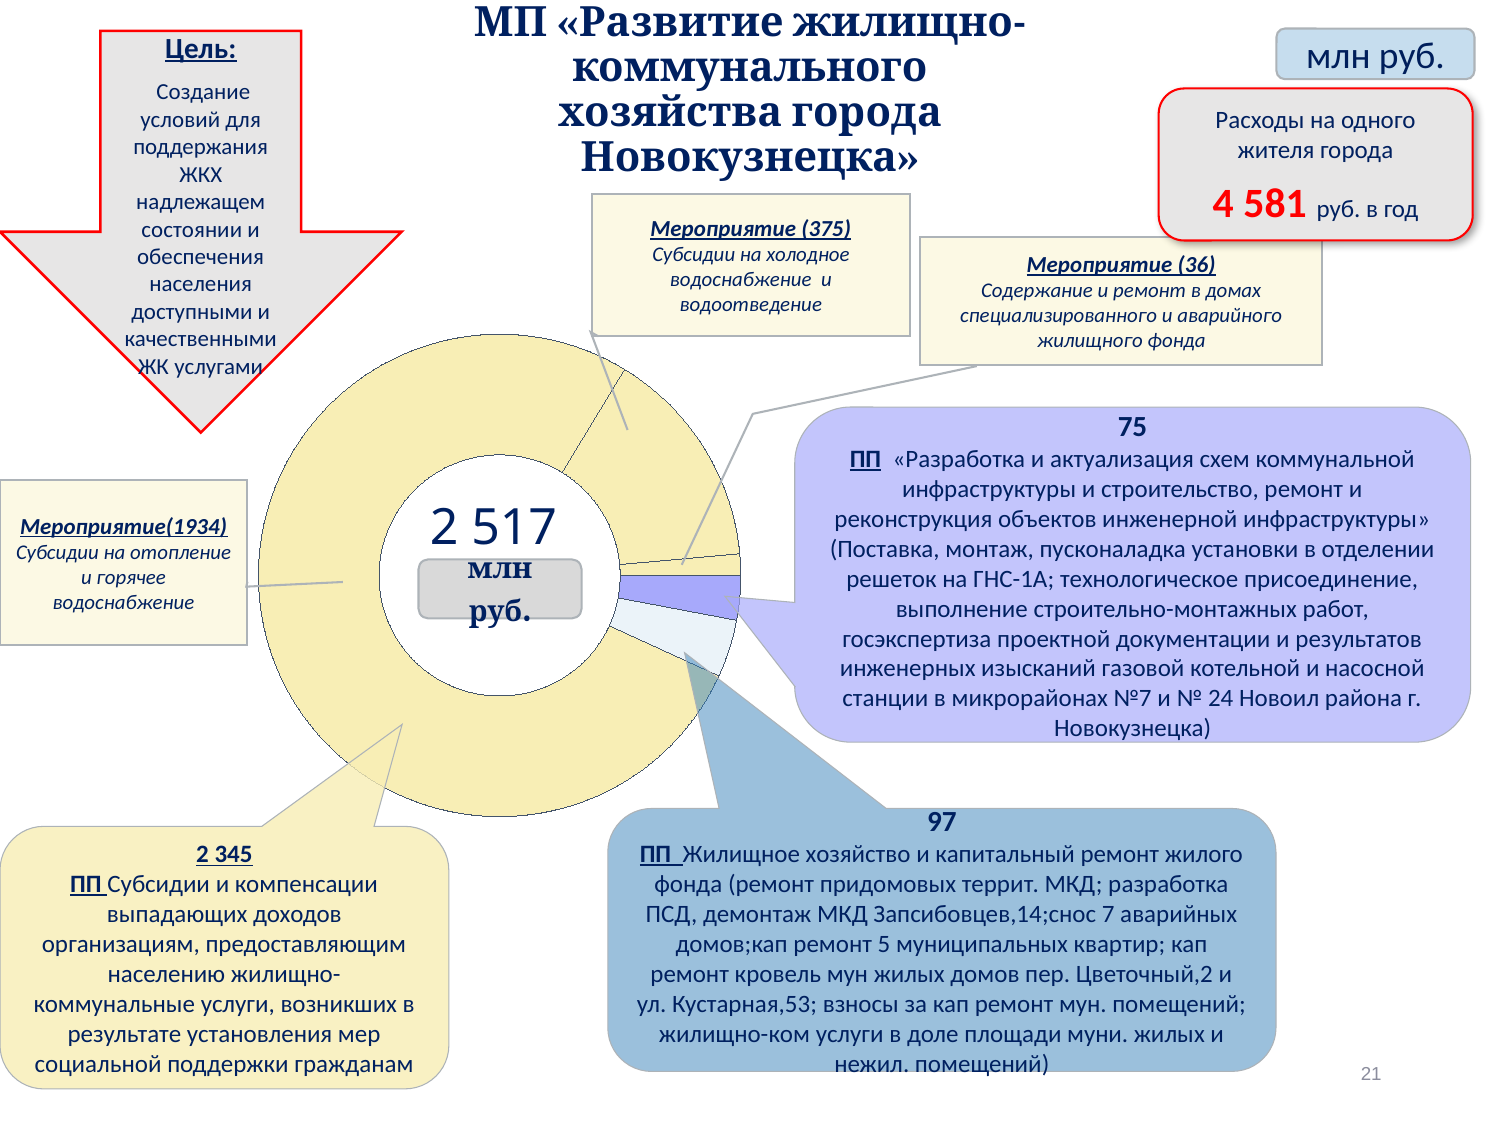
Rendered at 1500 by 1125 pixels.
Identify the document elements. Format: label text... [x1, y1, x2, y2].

text_box Расходы на одного жителя города 4 581 руб. в год [1158, 87, 1474, 242]
text_box Мероприятие(1934) Субсидии на отопление и горячее водоснабжение [0, 479, 181, 646]
text_box [629, 62, 670, 123]
title МП «Развитие жилищно-коммунального хозяйства города Новокузнецка» [453, 19, 1047, 188]
slide_number 21 [1059, 1042, 1397, 1103]
text_box Цель: Создание условий для поддержания ЖКХ надлежащем состоянии и обеспечения населения доступными и качественными ЖК услугами [0, 29, 405, 415]
text_box Мероприятие (36) Содержание и ремонт в домах специализированного и аварийного жилищного фонда [817, 236, 1323, 402]
text_box 75 ПП «Разработка и актуализация схем коммунальной инфраструктуры и строительство, ремонт и реконструкция объектов инженерной инфраструктуры» (Поставка, монтаж, пусконаладка установки в отделении решеток на ГНС-1А; технологическое присоединение, выполнение строительно-монтажных работ, госэкспертиза проектной документации и результатов инженерных изысканий газовой котельной и насосной станции в микрорайонах №7 и № 24 Новоил района г. Новокузнецка) [817, 405, 1472, 744]
chart [181, 266, 817, 838]
text_box млн руб. [1275, 27, 1476, 81]
text_box Мероприятие (375) Субсидии на холодное водоснабжение и водоотведение [591, 193, 911, 337]
text_box 97 ПП Жилищное хозяйство и капитальный ремонт жилого фонда (ремонт придомовых террит. МКД; разработка ПСД, демонтаж МКД Запсибовцев,14;снос 7 аварийных домов;кап ремонт 5 муниципальных квартир; кап ремонт кровель мун жилых домов пер. Цветочный,2 и ул. Кустарная,53; взносы за кап ремонт мун. помещений; жилищно-ком услуги в доле площади муни. жилых и нежил. помещений) [606, 753, 1278, 1073]
text_box 2 345 ПП Субсидии и компенсации выпадающих доходов организациям, предоставляющим населению жилищно-коммунальные услуги, возникших в результате установления мер социальной поддержки гражданам [0, 825, 450, 1090]
